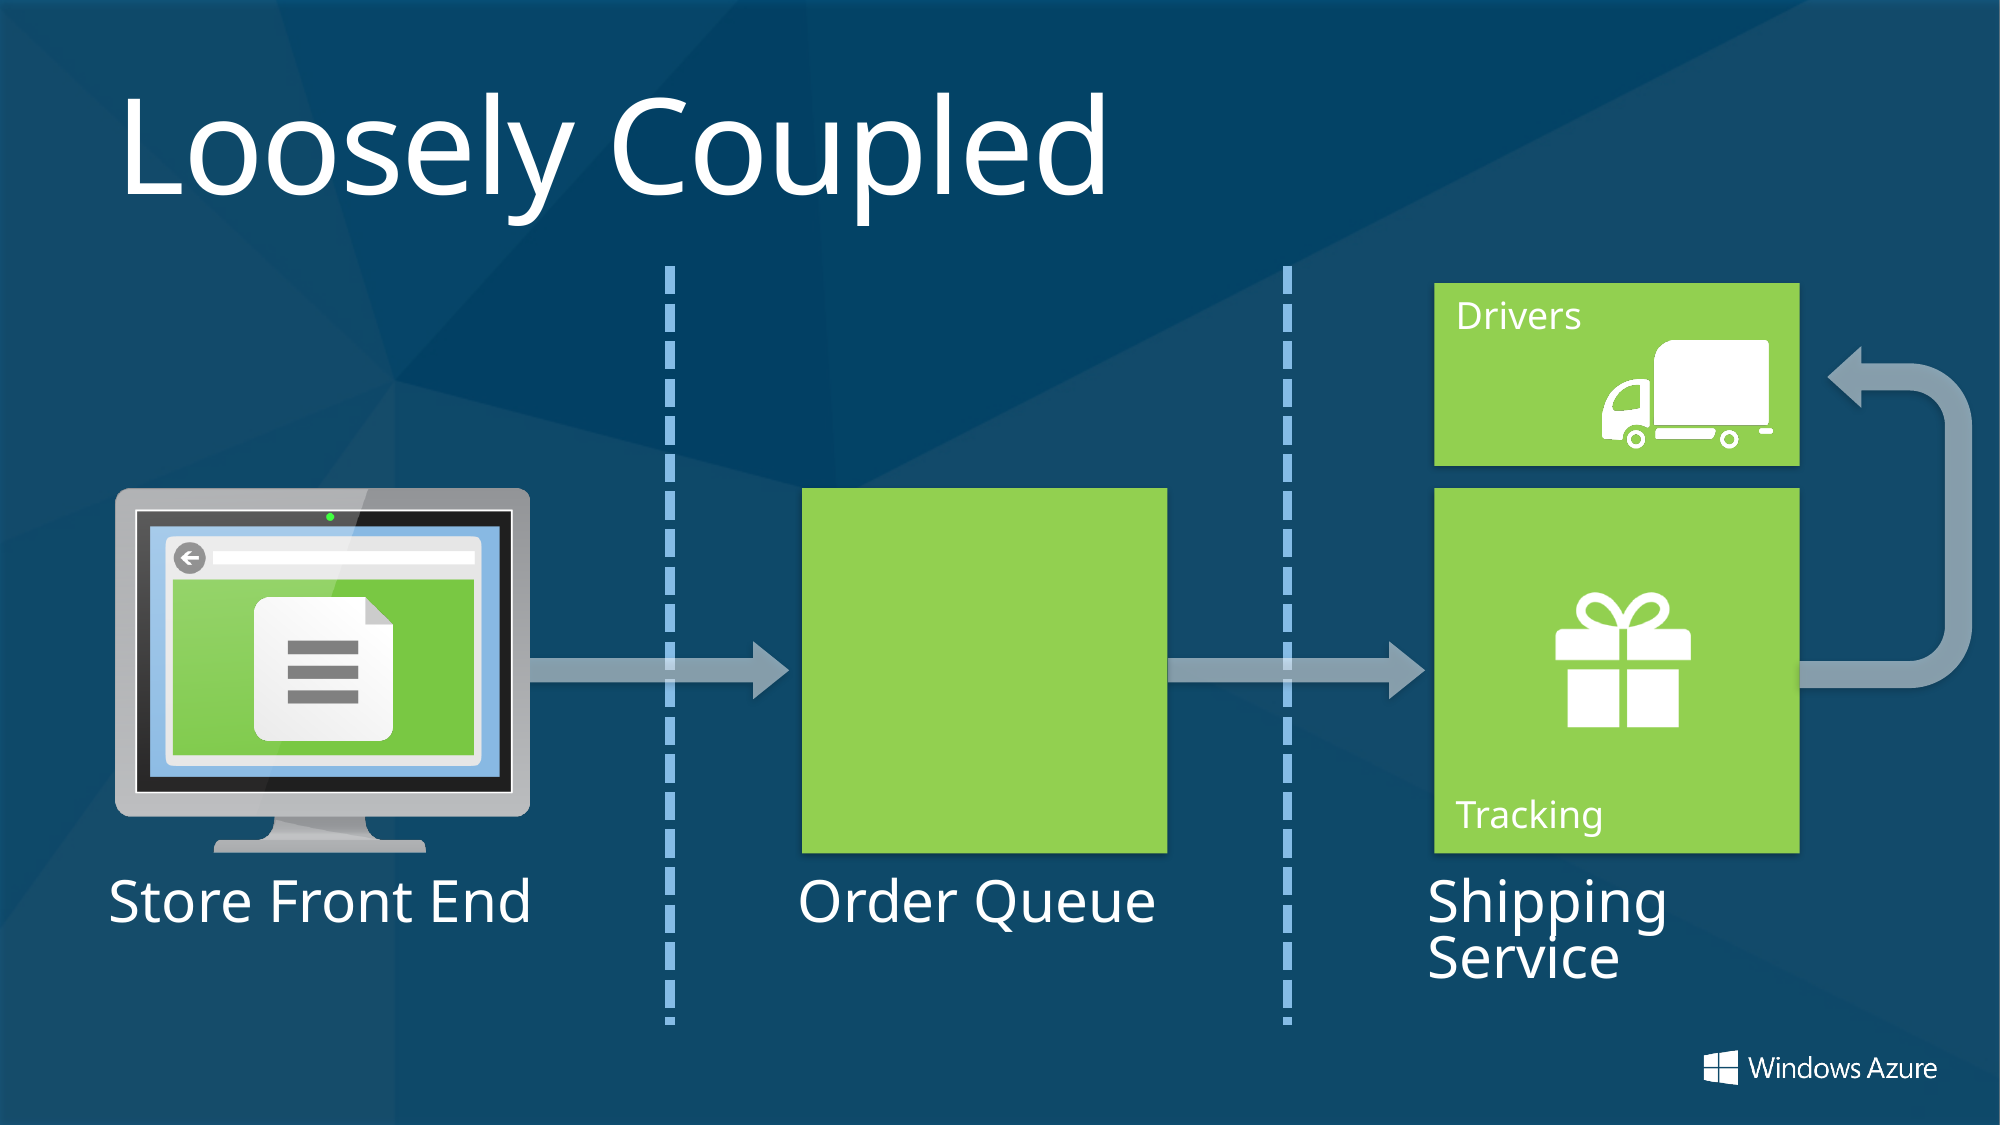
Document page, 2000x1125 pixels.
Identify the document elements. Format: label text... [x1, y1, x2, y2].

text_box Loosely Coupled [115, 79, 1916, 224]
text_box Drivers [1455, 300, 1779, 337]
text_box [674, 640, 790, 700]
text_box [1434, 282, 1800, 467]
text_box Order Queue [797, 878, 1227, 935]
text_box [1434, 487, 1800, 854]
text_box Store Front End [109, 878, 539, 935]
text_box [1291, 640, 1426, 700]
text_box [1172, 657, 1282, 684]
text_box [1798, 345, 1973, 689]
text_box [801, 487, 1168, 854]
text_box [534, 657, 665, 684]
picture [0, 0, 2000, 1125]
text_box Tracking [1455, 799, 1779, 836]
text_box Shipping Service [1427, 878, 1857, 991]
